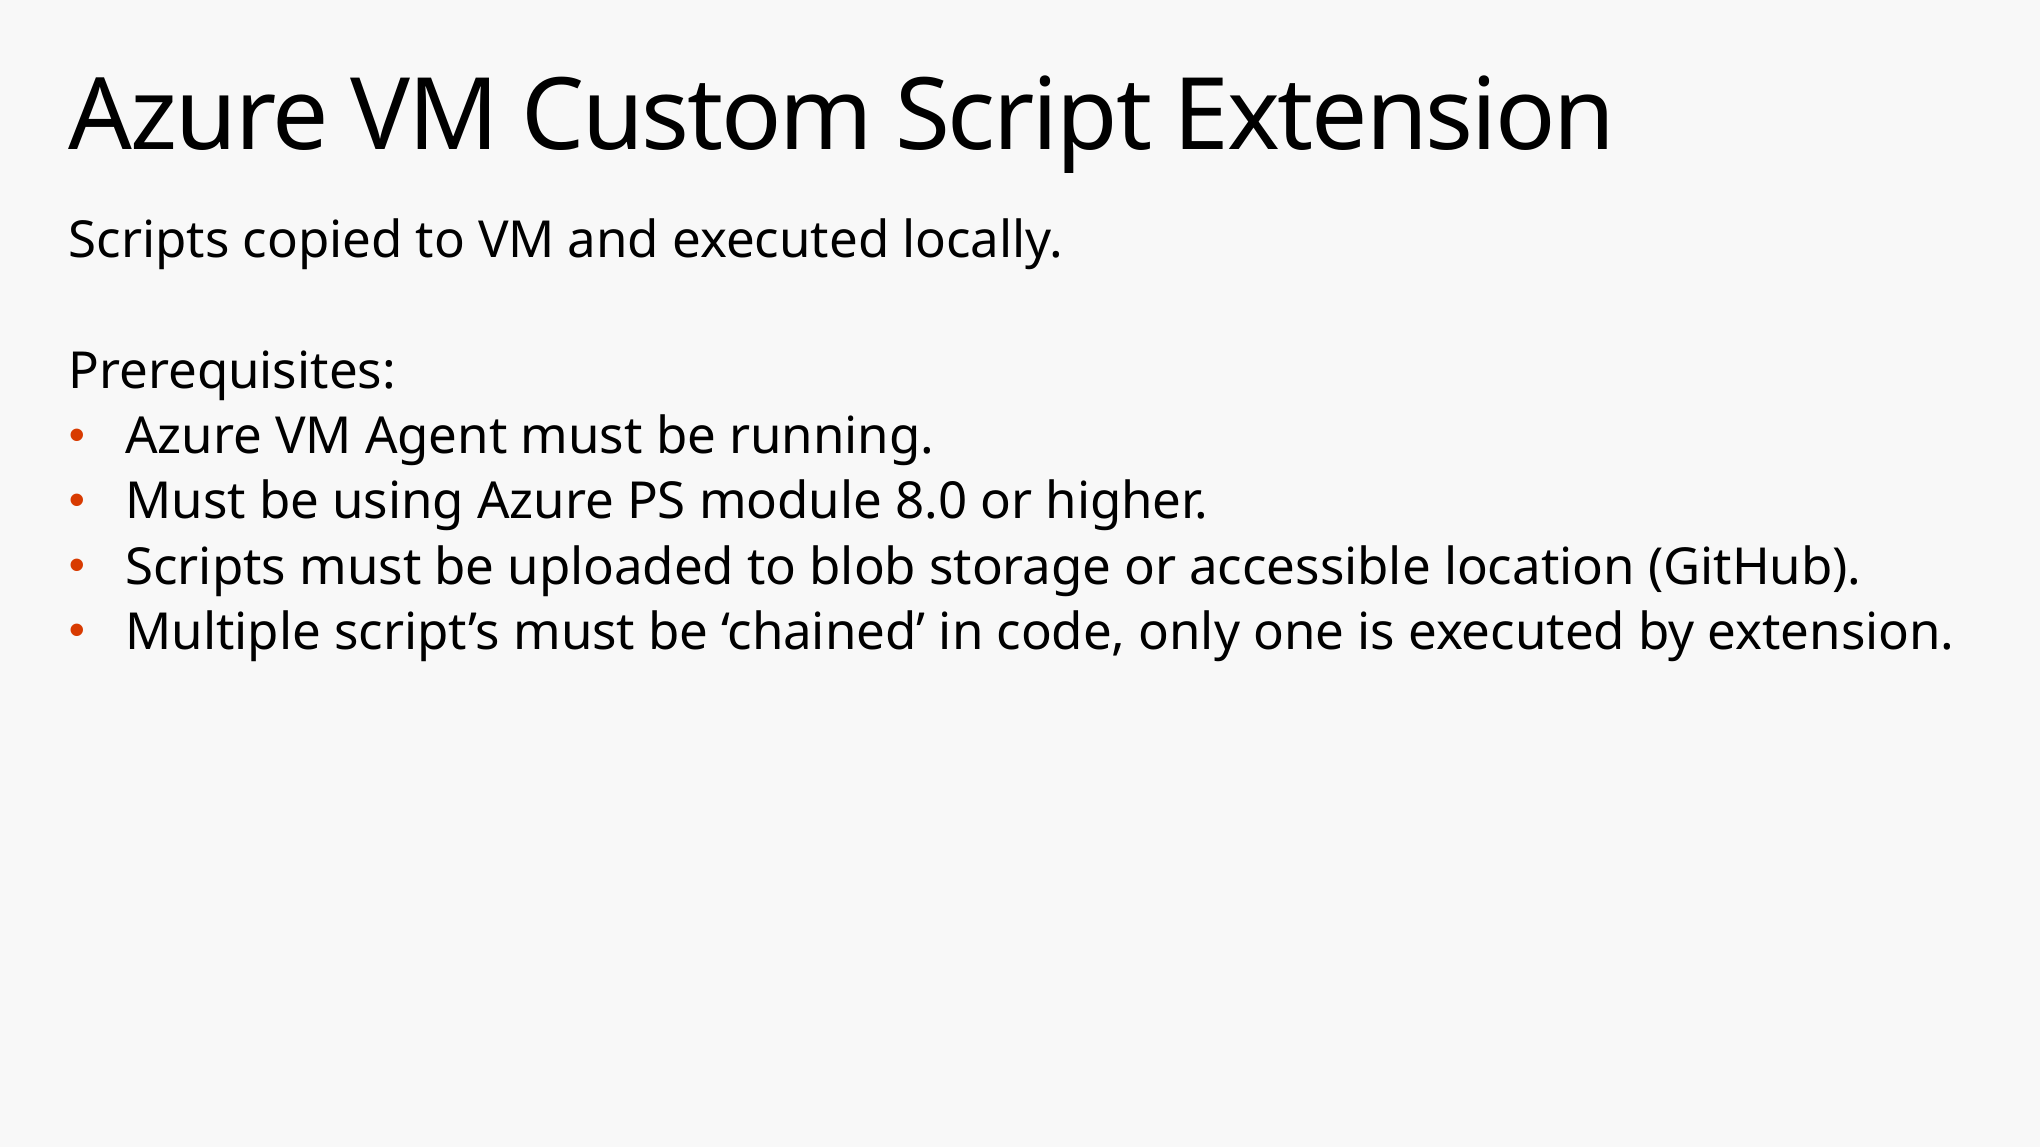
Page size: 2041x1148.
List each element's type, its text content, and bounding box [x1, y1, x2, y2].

title Azure VM Custom Script Extension [45, 48, 1996, 198]
list Scripts copied to VM and executed locally. Prerequisites: Azure VM Agent must be running. Must be using Azure PS module 8.0 or higher. Scripts must be uploaded to blob storage or accessible location (GitHub). Multiple script’s must be ‘chained’ in code, only one is executed by extension. [45, 198, 1996, 804]
